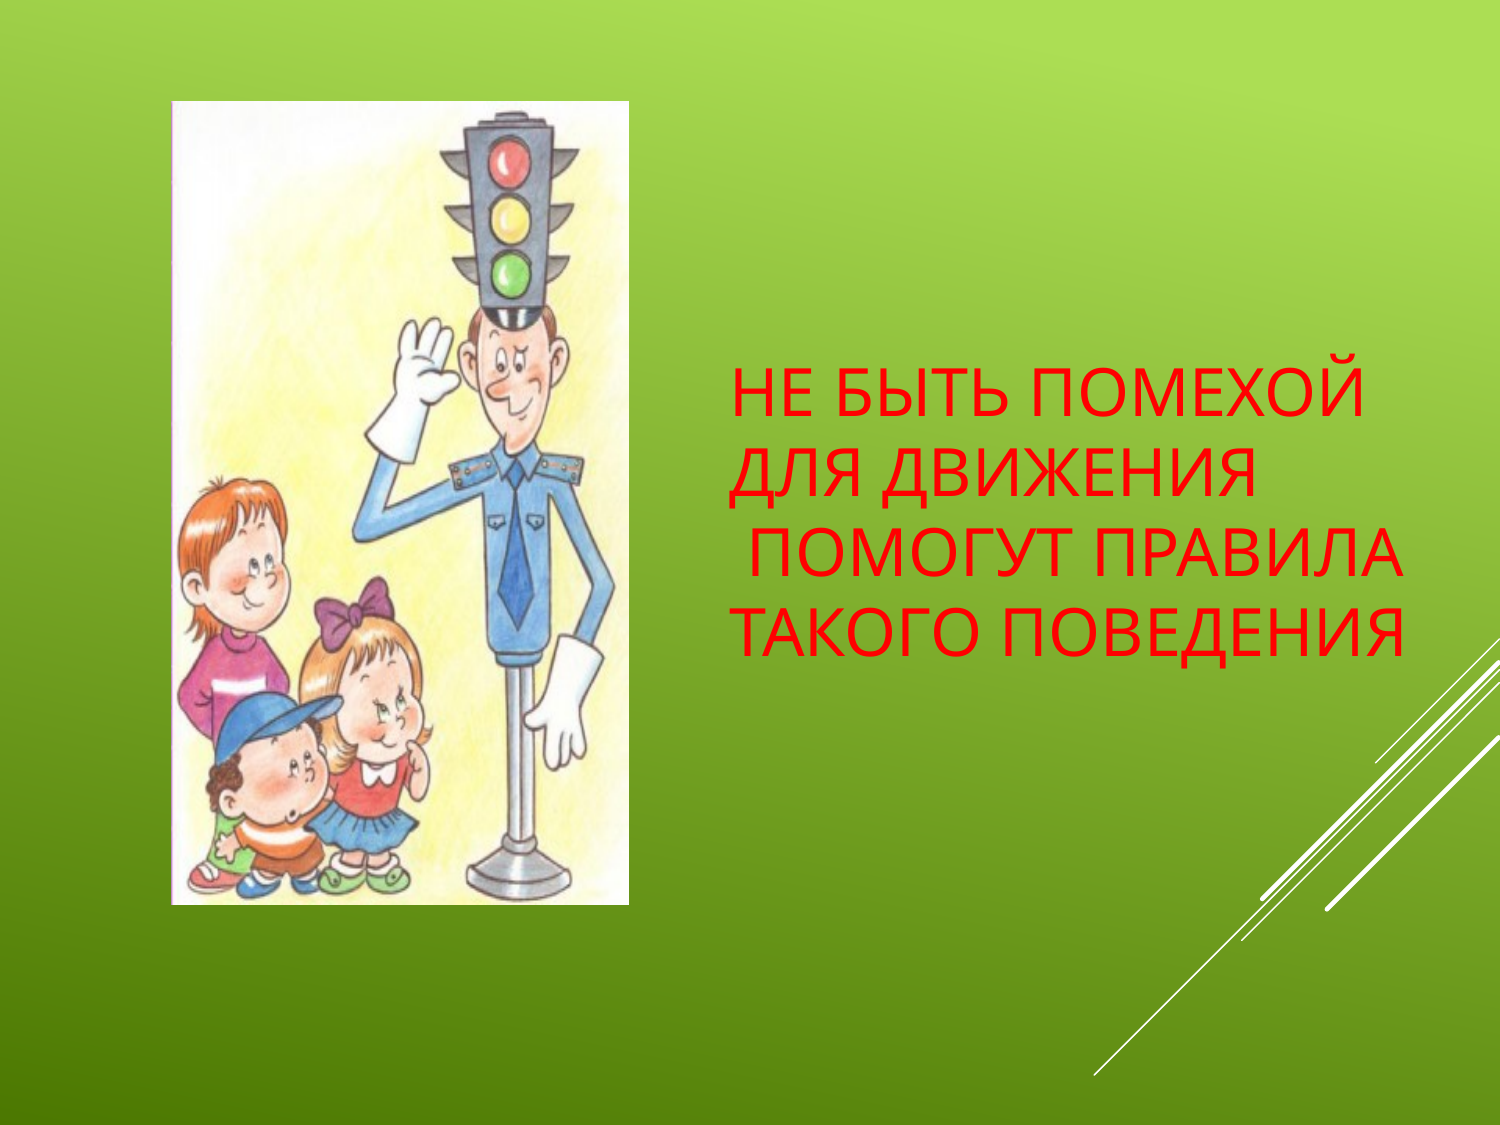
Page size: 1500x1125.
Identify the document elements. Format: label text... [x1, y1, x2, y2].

title Не быть помехой для движения Помогут правила такого поведения [714, 125, 1425, 894]
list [170, 101, 630, 906]
